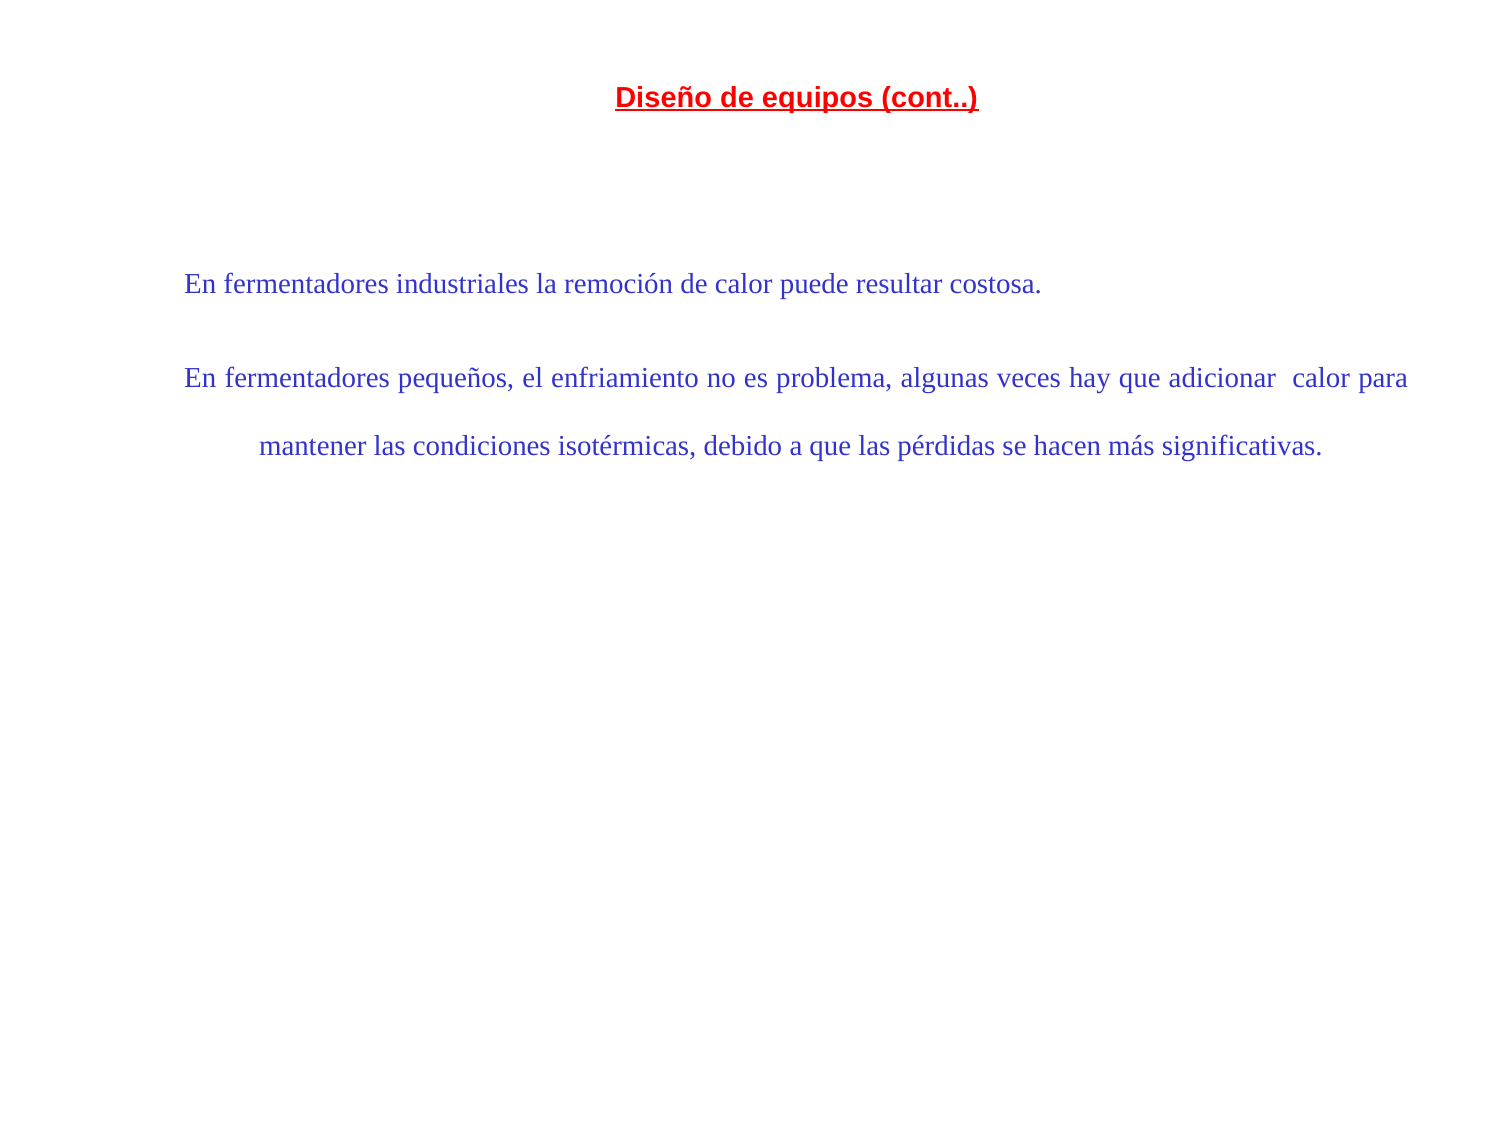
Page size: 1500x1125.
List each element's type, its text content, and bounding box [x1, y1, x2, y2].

text_box Diseño de equipos (cont..) En fermentadores industriales la remoción de calor puede resultar costosa. En fermentadores pequeños, el enfriamiento no es problema, algunas veces hay que adicionar calor para mantener las condiciones isotérmicas, debido a que las pérdidas se hacen más significativas. [74, 37, 1425, 469]
